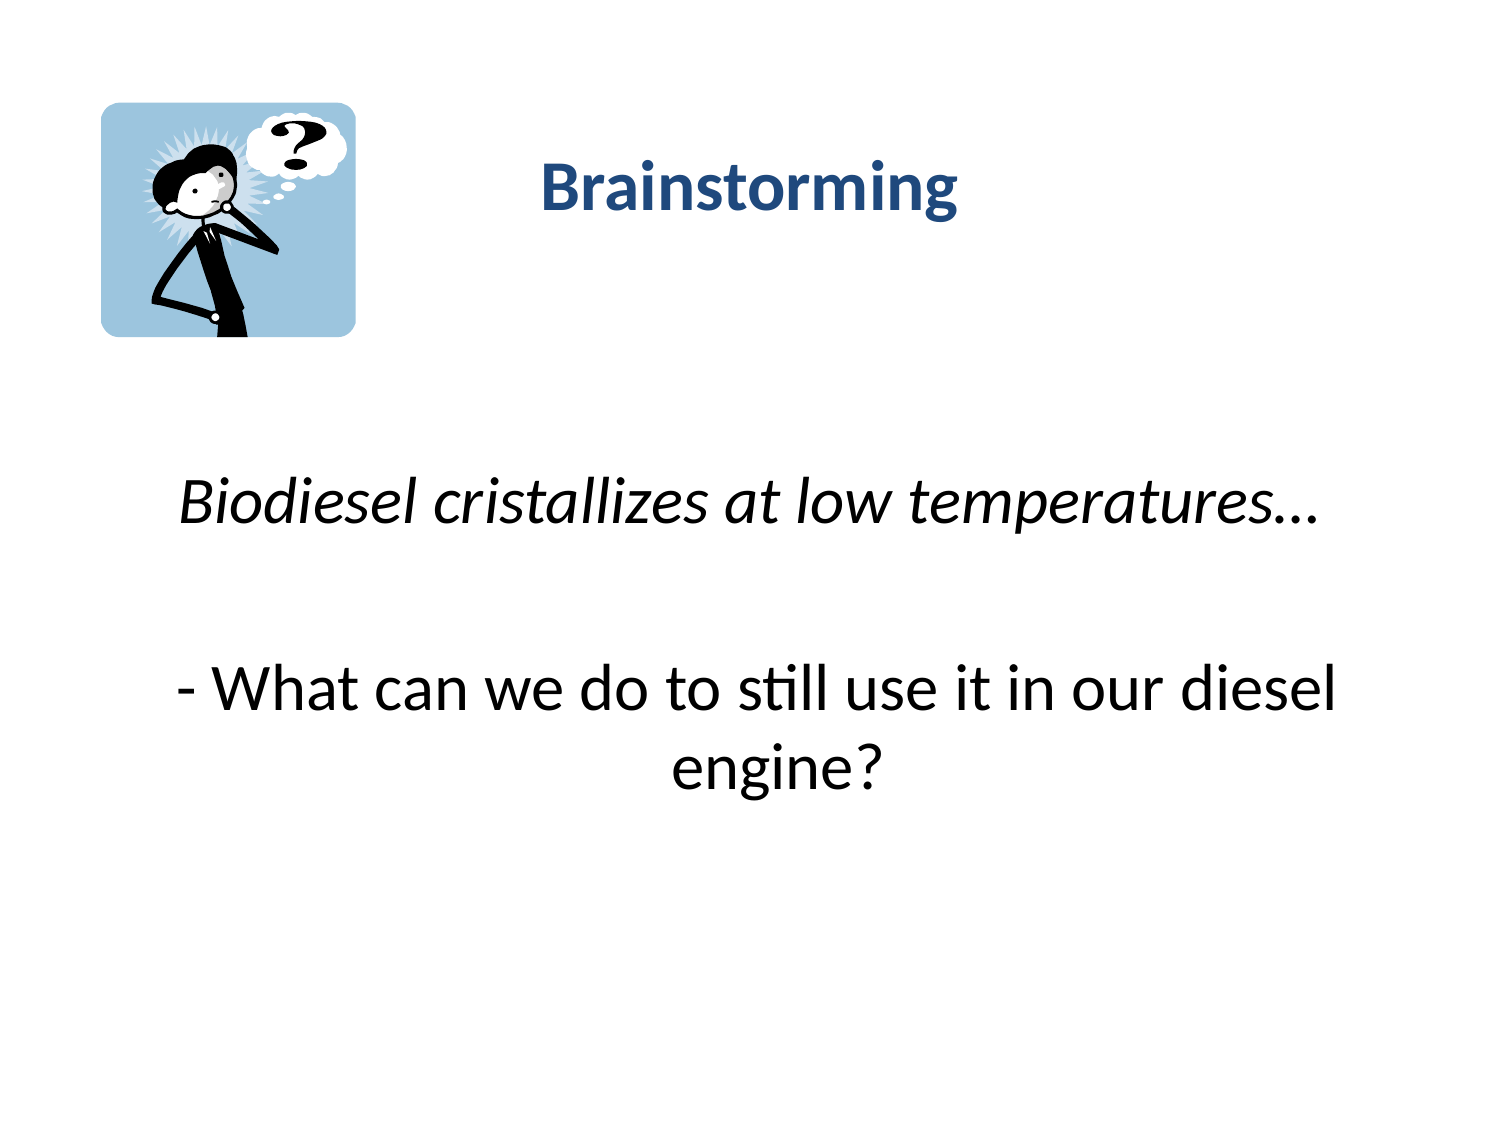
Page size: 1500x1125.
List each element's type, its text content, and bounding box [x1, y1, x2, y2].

picture [100, 101, 357, 339]
list Biodiesel cristallizes at low temperatures… - What can we do to still use it in our diesel engine? [75, 262, 1425, 1005]
title Brainstorming [75, 45, 1425, 233]
